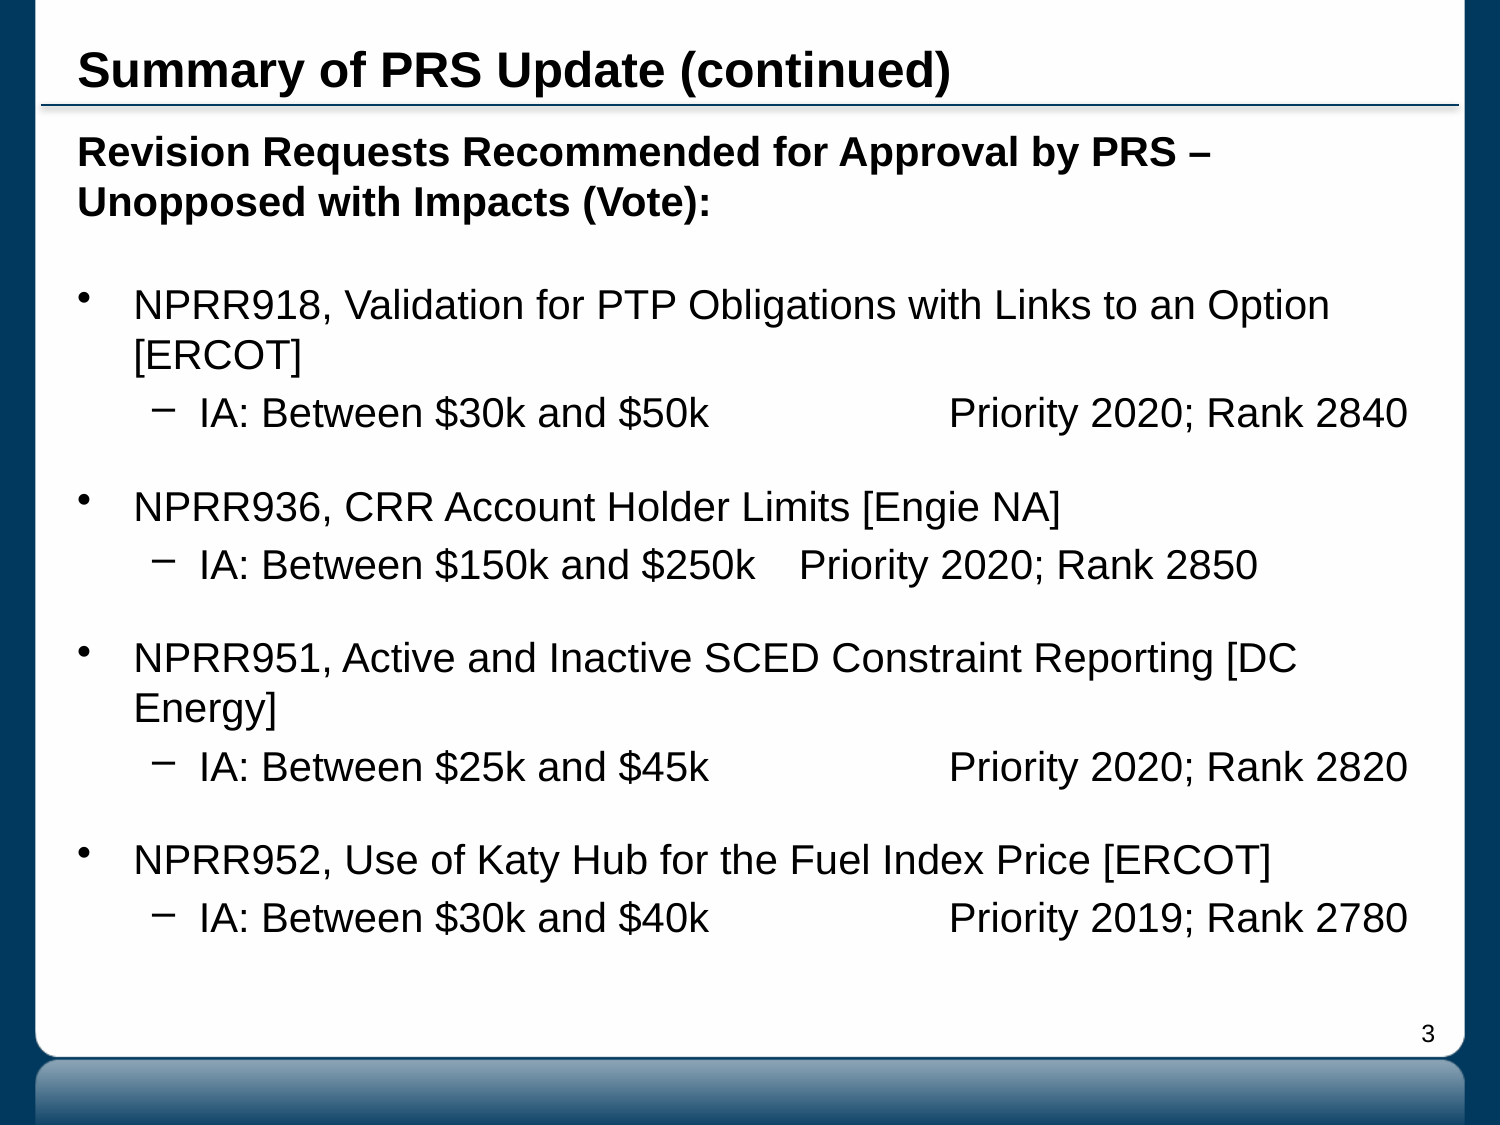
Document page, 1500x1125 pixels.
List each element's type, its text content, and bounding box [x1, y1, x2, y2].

picture [35, 0, 1465, 1125]
title Summary of PRS Update (continued) [62, 29, 1450, 106]
text_box Revision Requests Recommended for Approval by PRS – Unopposed with Impacts (Vote): NPRR918, Validation for PTP Obligations with Links to an Option [ERCOT] IA: Between $30k and $50k Priority 2020; Rank 2840 NPRR936, CRR Account Holder Limits [Engie NA] IA: Between $150k and $250k Priority 2020; Rank 2850 NPRR951, Active and Inactive SCED Constraint Reporting [DC Energy] IA: Between $25k and $45k Priority 2020; Rank 2820 NPRR952, Use of Katy Hub for the Fuel Index Price [ERCOT] IA: Between $30k and $40k Priority 2019; Rank 2780 [62, 117, 1450, 1027]
